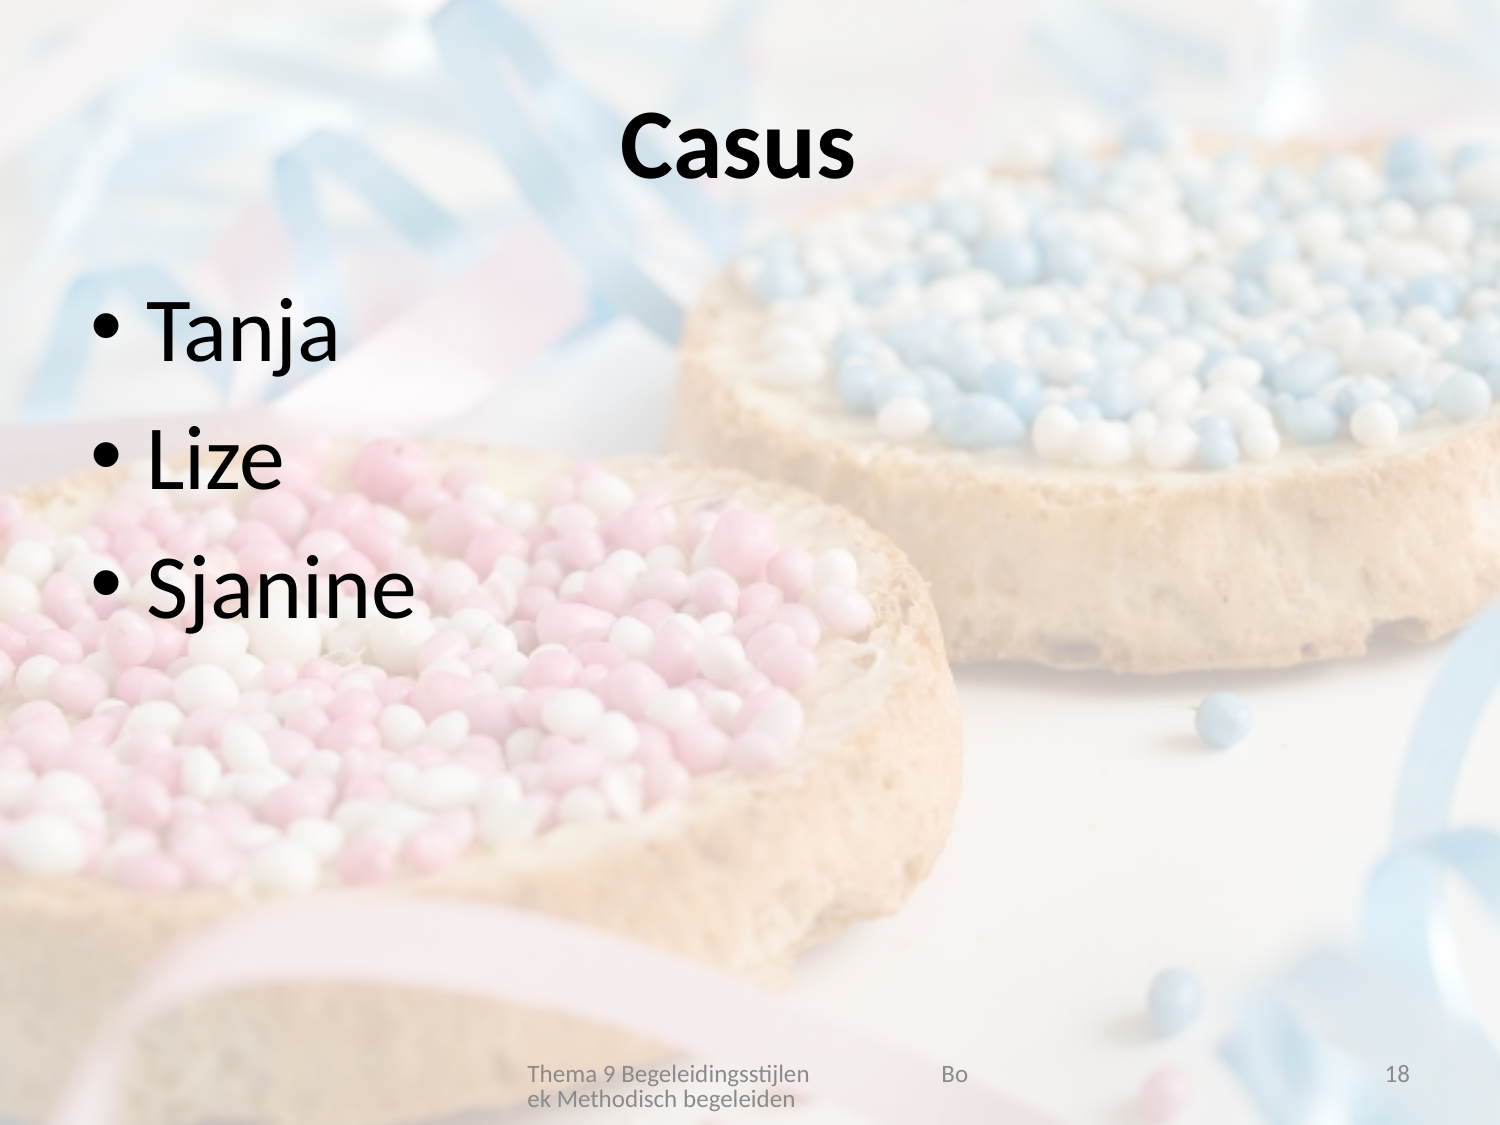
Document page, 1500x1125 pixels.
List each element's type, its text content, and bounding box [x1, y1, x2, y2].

footer Thema 9 Begeleidingsstijlen Boek Methodisch begeleiden [512, 1042, 988, 1103]
list Tanja Lize Sjanine [75, 262, 1425, 953]
title Casus [75, 45, 1425, 233]
slide_number 18 [1074, 1042, 1425, 1103]
